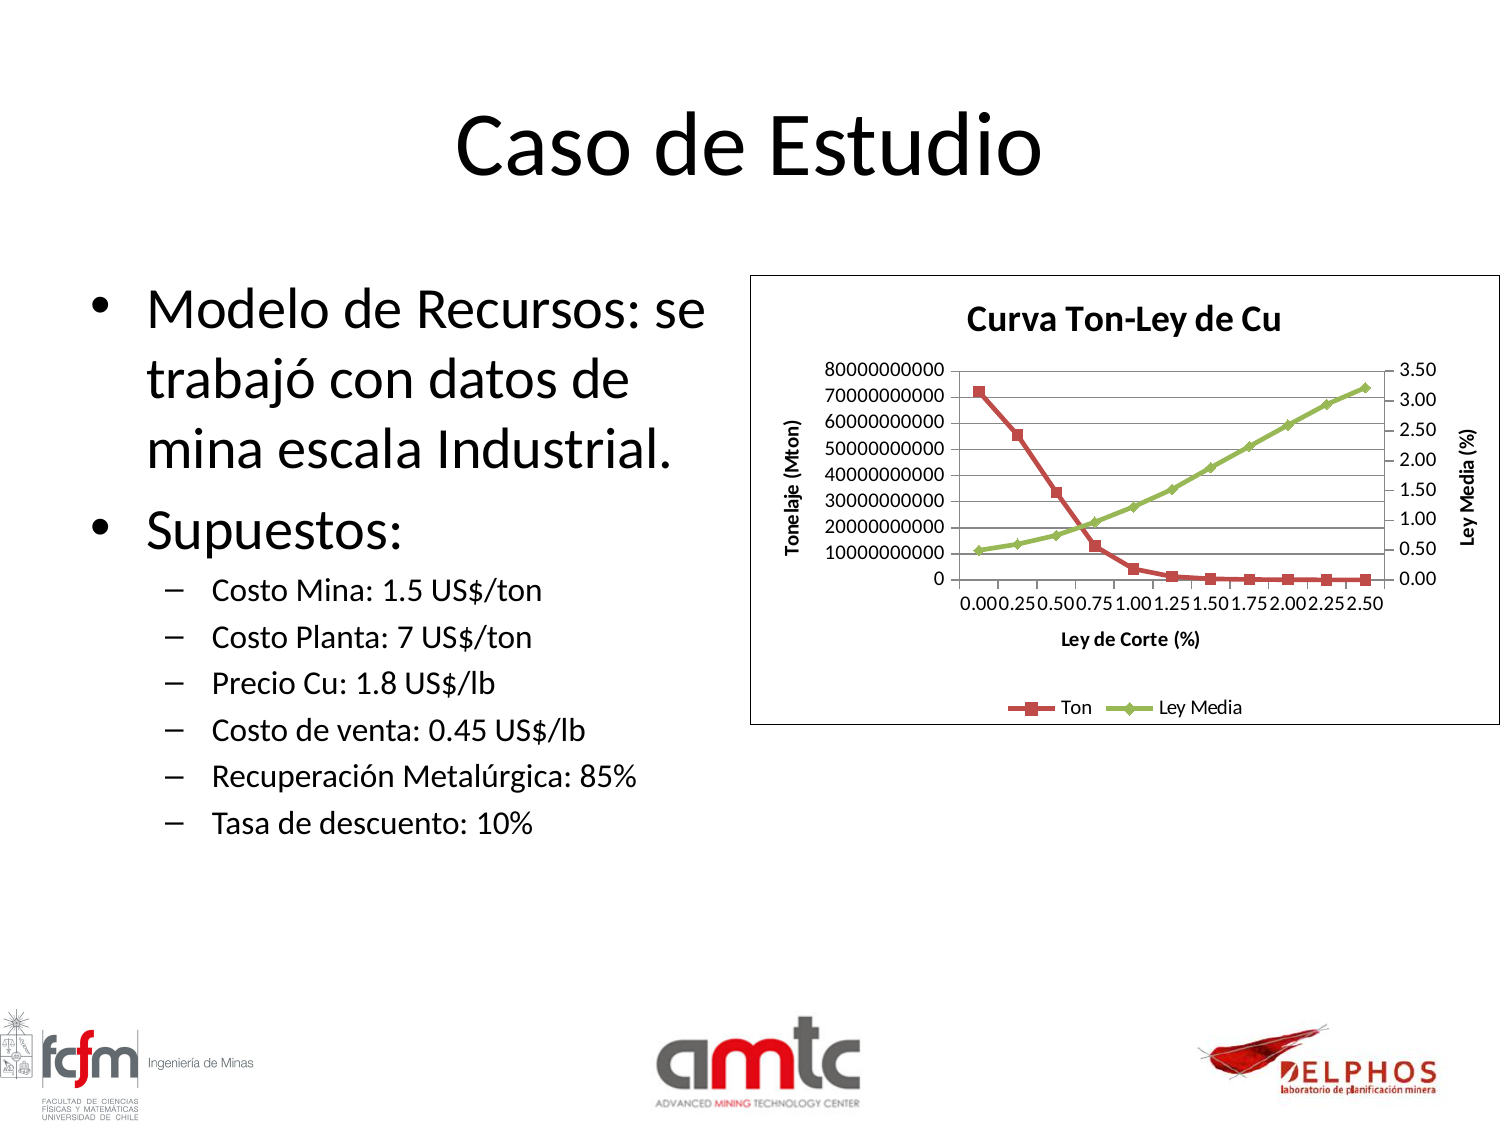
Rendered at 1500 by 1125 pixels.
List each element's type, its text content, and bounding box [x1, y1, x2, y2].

list Modelo de Recursos: se trabajó con datos de mina escala Industrial. Supuestos: Costo Mina: 1.5 US$/ton Costo Planta: 7 US$/ton Precio Cu: 1.8 US$/lb Costo de venta: 0.45 US$/lb Recuperación Metalúrgica: 85% Tasa de descuento: 10% [74, 262, 738, 1006]
picture [0, 1006, 254, 1125]
picture [1178, 1006, 1500, 1125]
picture [642, 1006, 876, 1125]
chart [749, 274, 1500, 726]
title Caso de Estudio [74, 44, 1426, 233]
